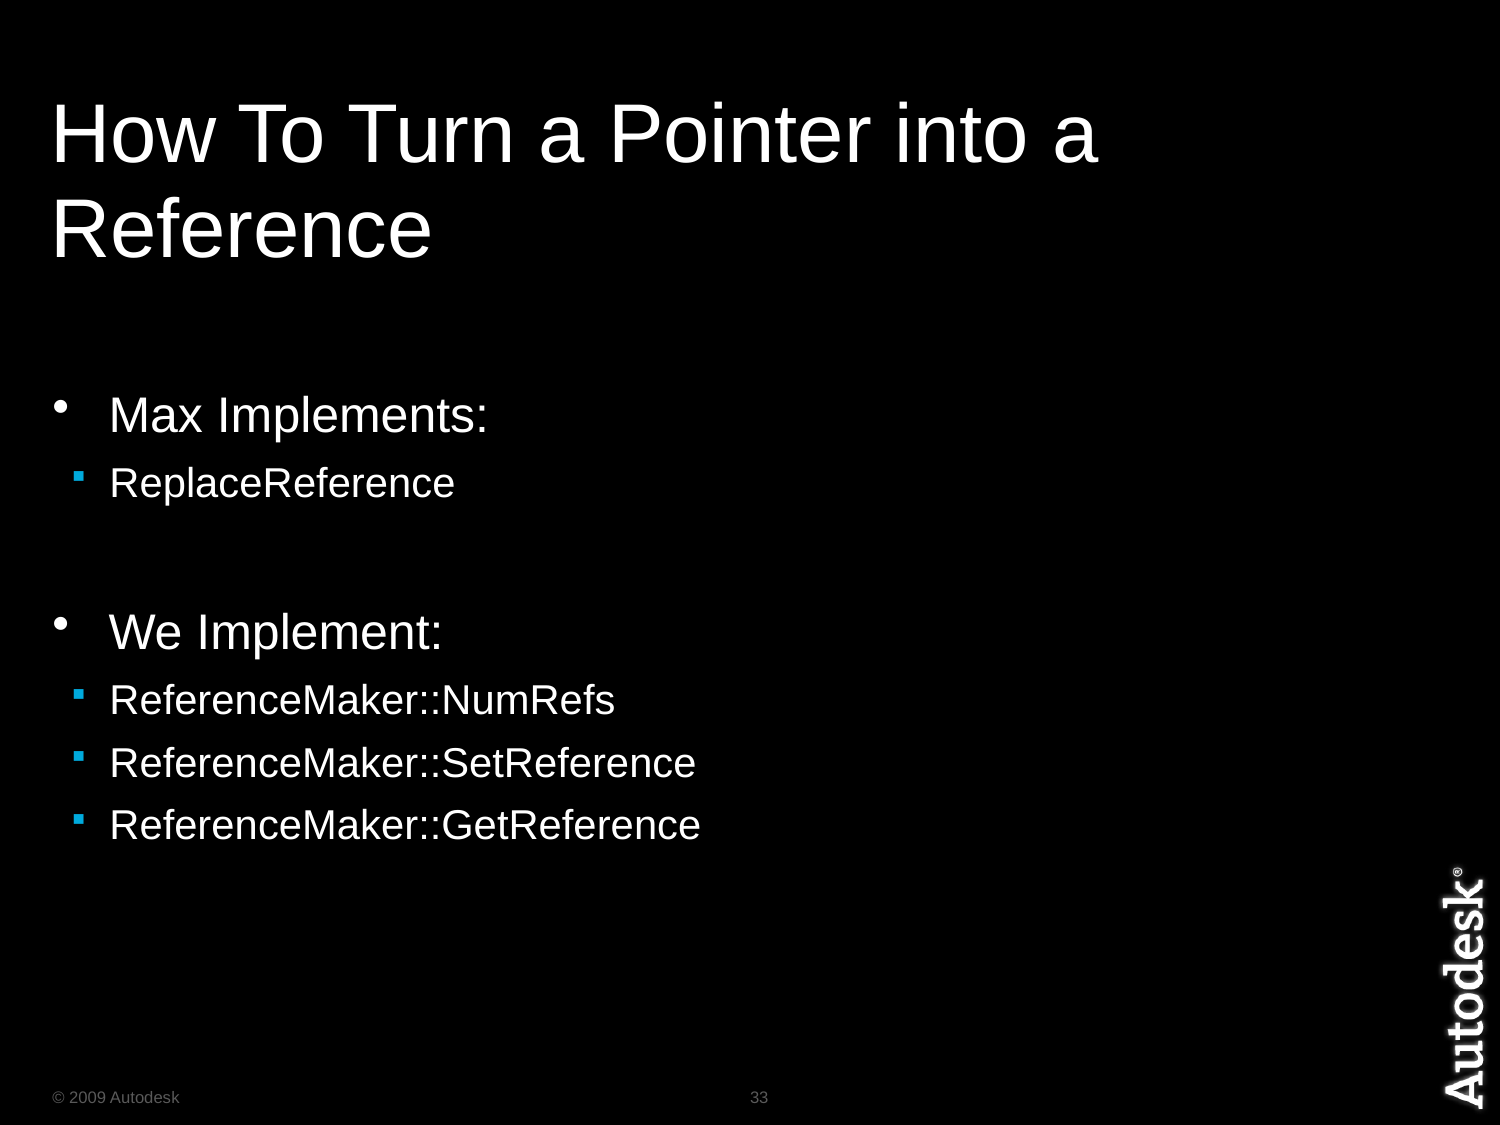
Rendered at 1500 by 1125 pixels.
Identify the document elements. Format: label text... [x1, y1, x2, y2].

picture [1402, 0, 1500, 1125]
list Max Implements: ReplaceReference We Implement: ReferenceMaker::NumRefs ReferenceMaker::SetReference ReferenceMaker::GetReference [52, 231, 1401, 1073]
title How To Turn a Pointer into a Reference [49, 87, 1398, 276]
